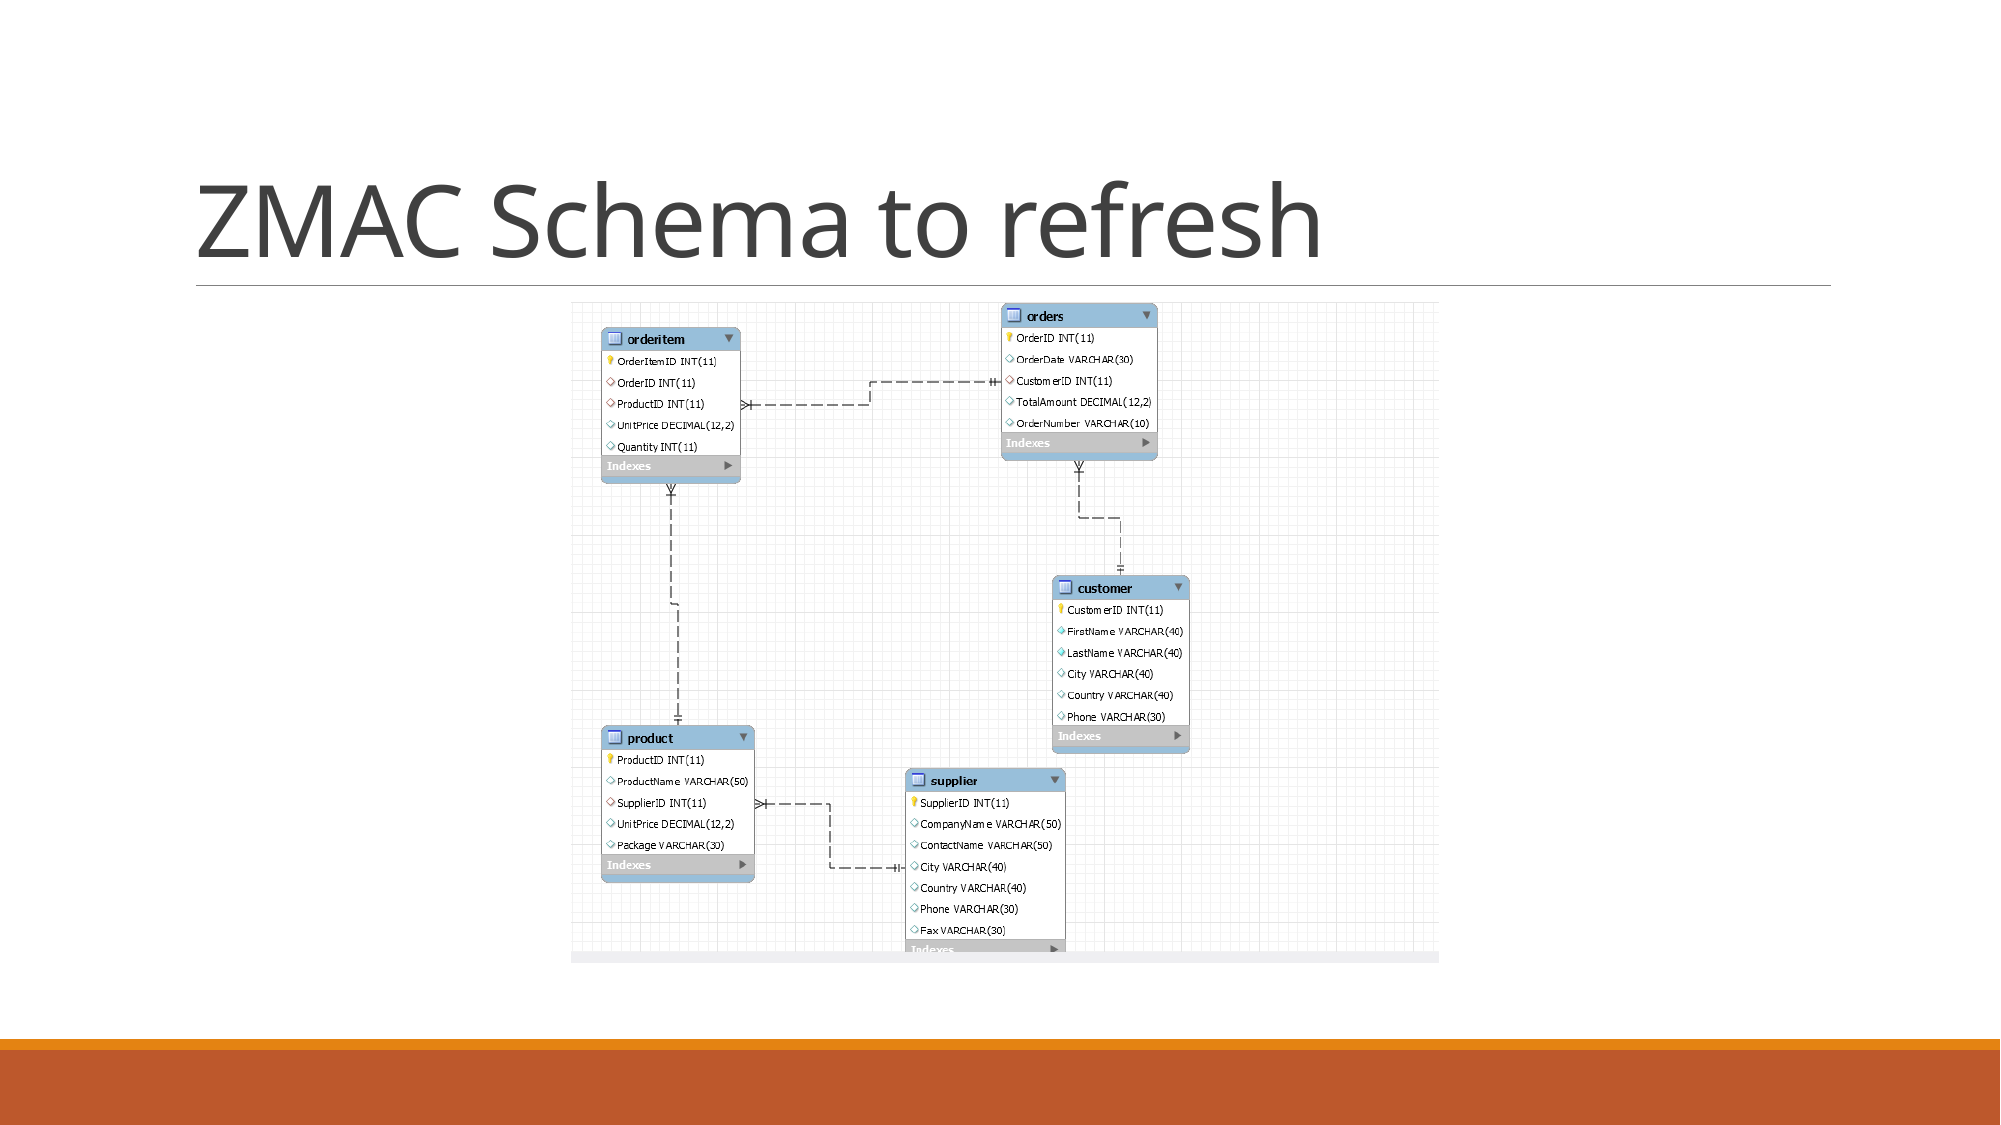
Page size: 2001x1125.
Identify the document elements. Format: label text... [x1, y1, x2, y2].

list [570, 302, 1440, 964]
title ZMAC Schema to refresh [180, 47, 1830, 285]
